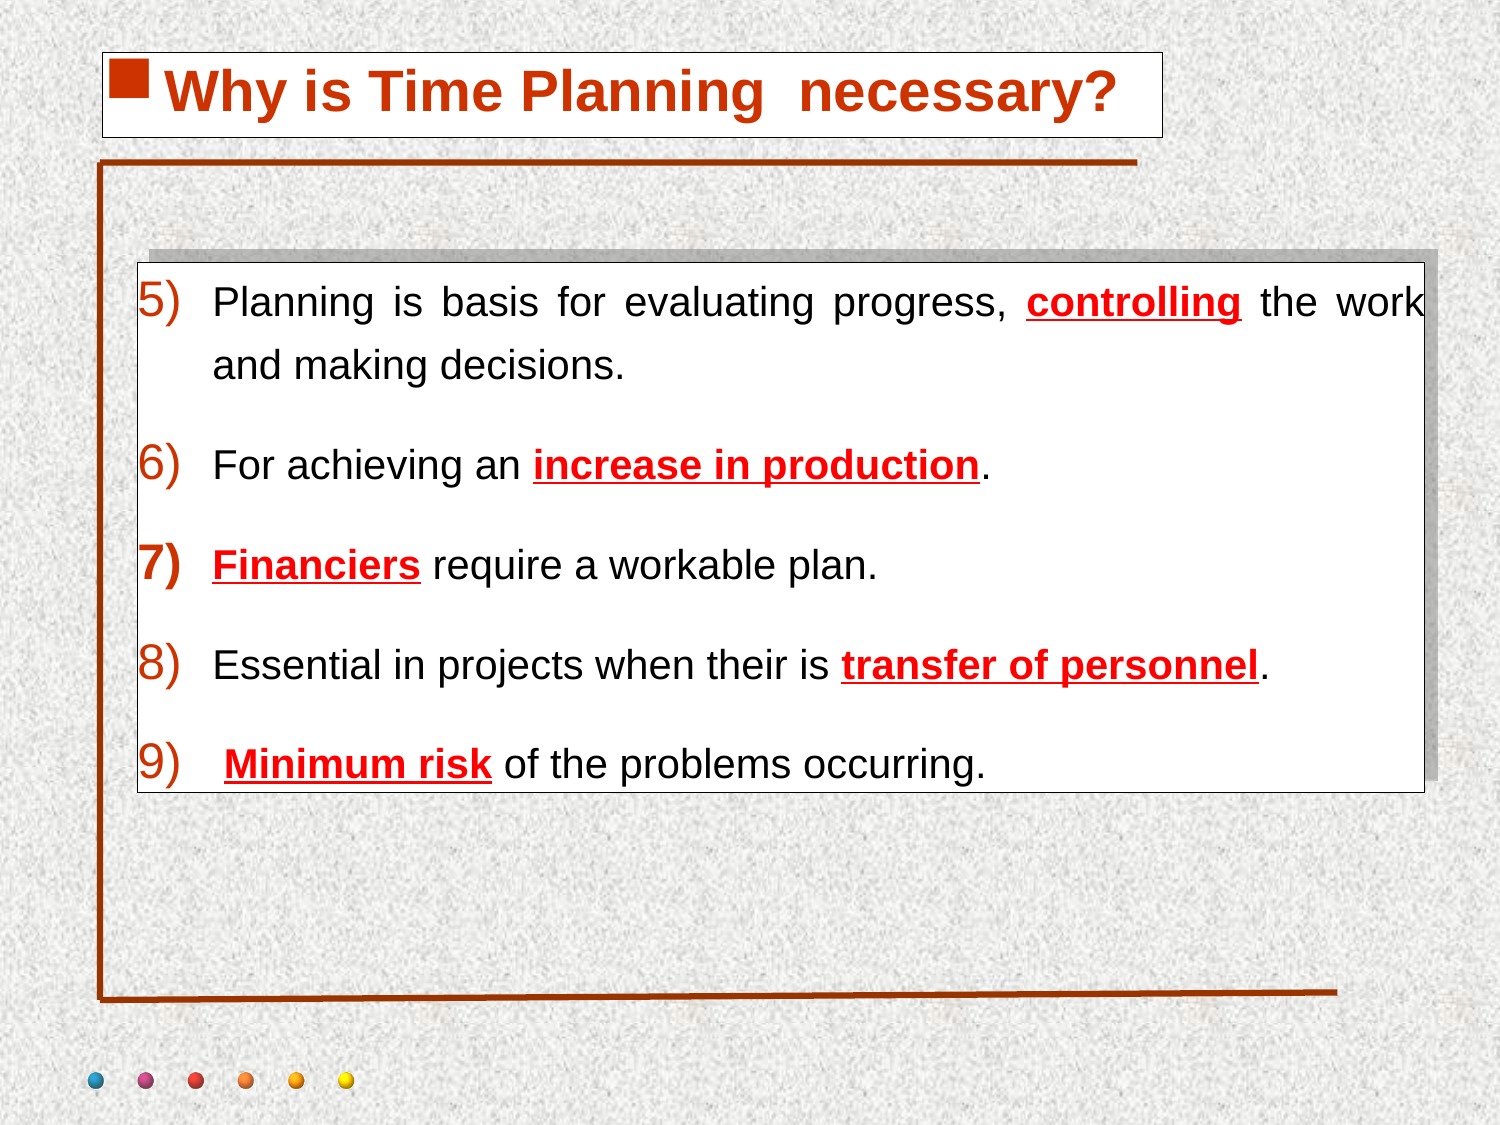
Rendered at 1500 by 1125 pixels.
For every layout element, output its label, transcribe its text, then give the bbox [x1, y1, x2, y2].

list Planning is basis for evaluating progress, controlling the work and making decisions. For achieving an increase in production. Financiers require a workable plan. Essential in projects when their is transfer of personnel. Minimum risk of the problems occurring. [137, 262, 1425, 793]
title Why is Time Planning necessary? [102, 52, 1163, 138]
picture [0, 0, 1500, 1125]
